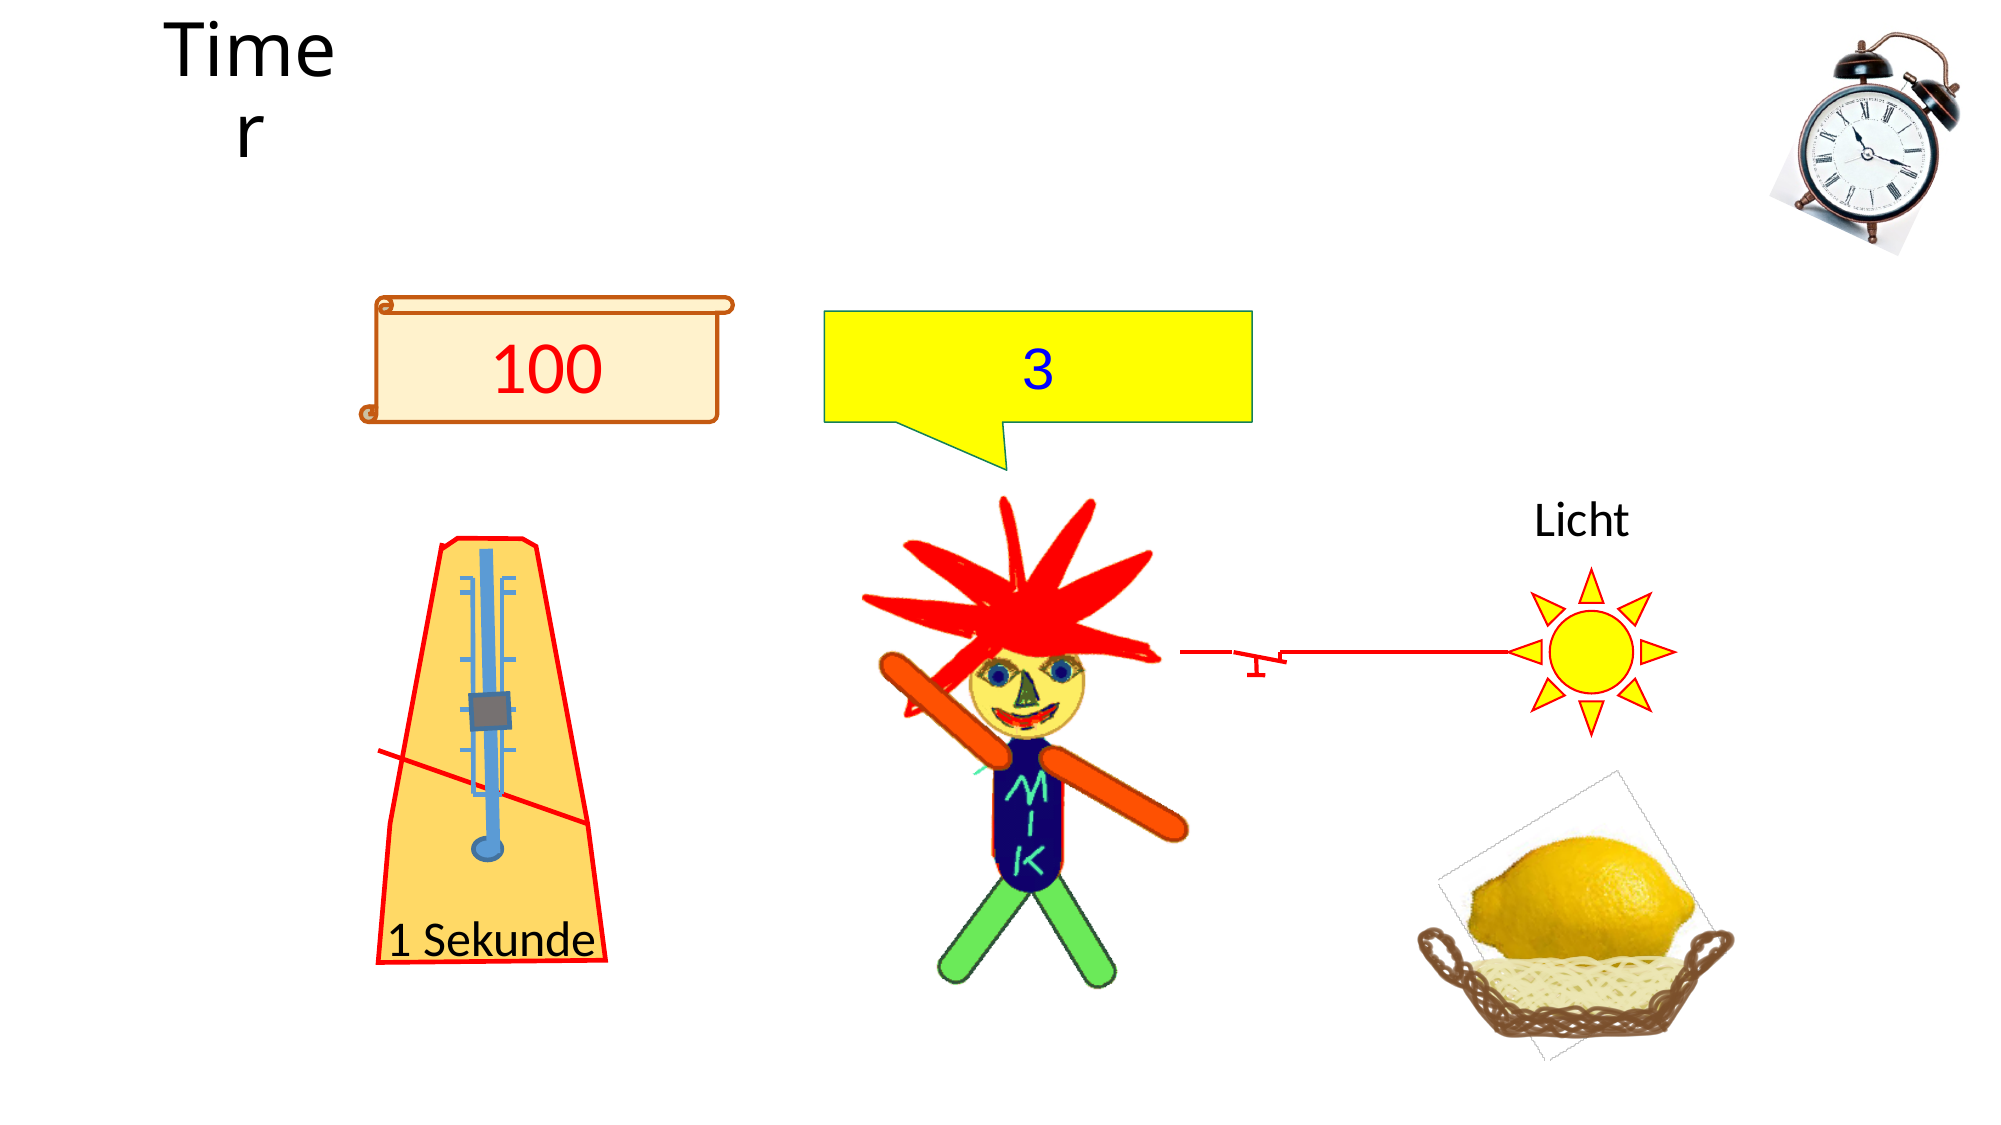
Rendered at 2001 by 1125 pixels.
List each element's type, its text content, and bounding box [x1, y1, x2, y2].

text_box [226, 714, 761, 980]
text_box Licht [1519, 478, 1646, 554]
picture [1382, 772, 1770, 1107]
text_box 3 [824, 311, 1253, 471]
picture [1769, 0, 1990, 257]
text_box [409, 537, 569, 714]
picture [840, 478, 1206, 1004]
title Timer [139, 108, 361, 182]
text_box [1206, 569, 1675, 735]
text_box 100 [359, 296, 734, 424]
